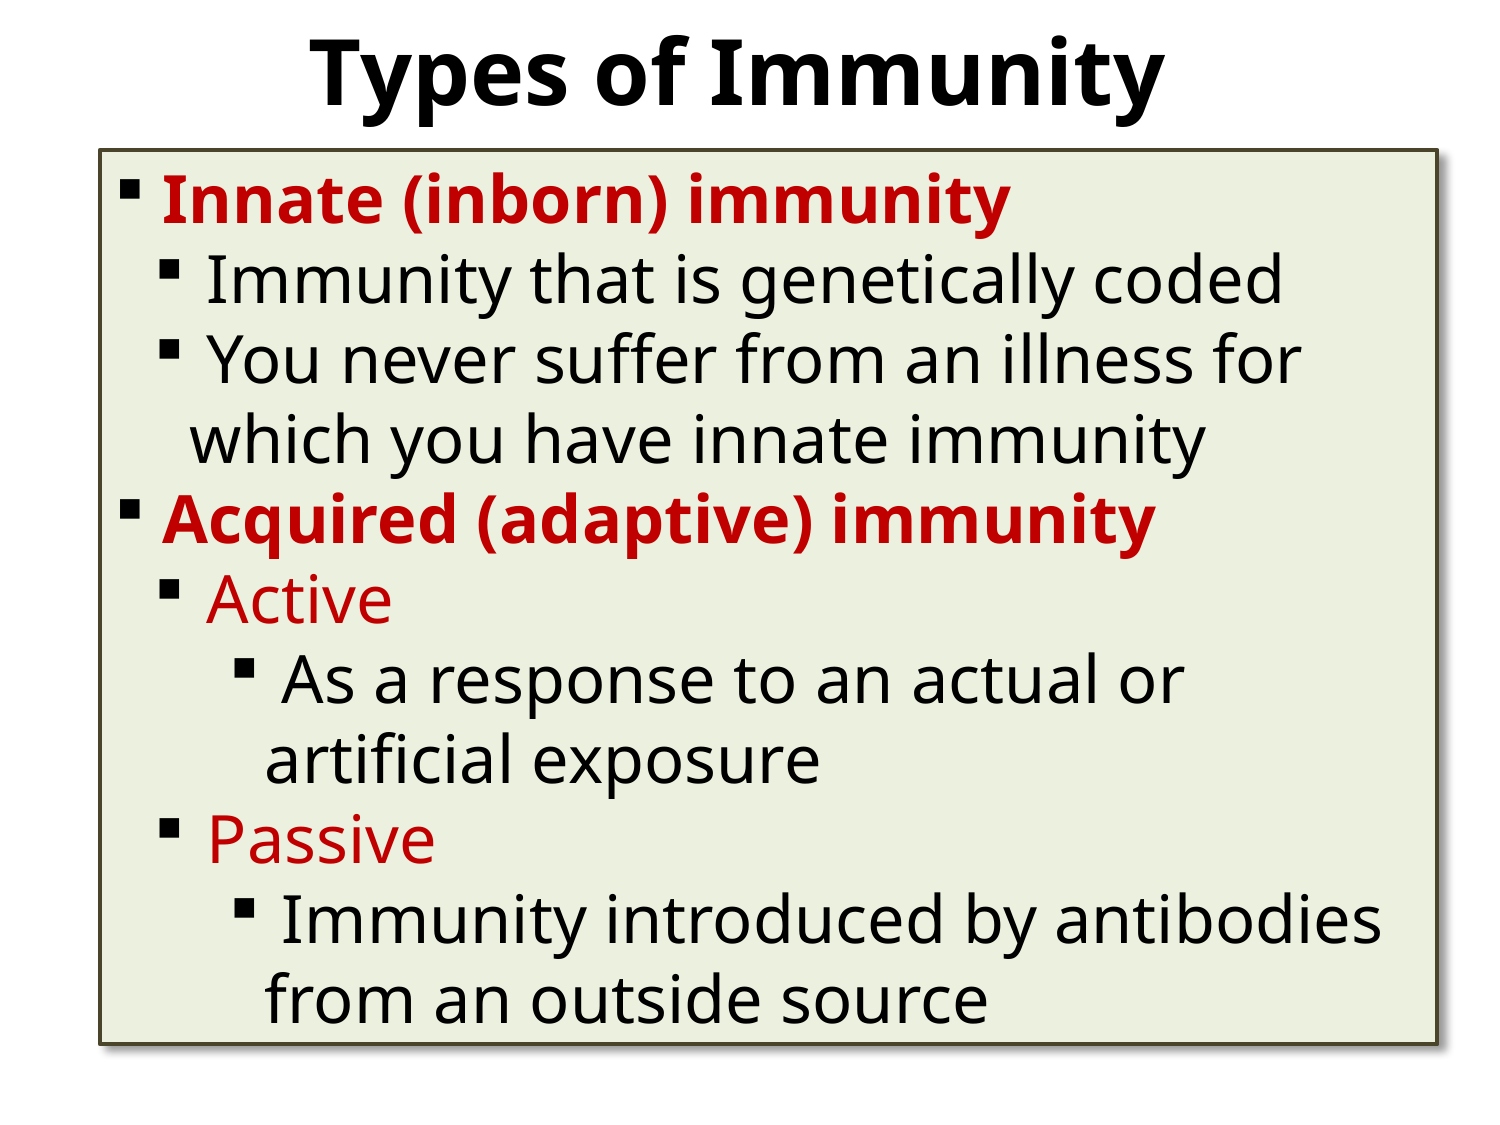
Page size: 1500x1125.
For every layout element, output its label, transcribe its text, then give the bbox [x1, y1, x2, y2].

title Types of Immunity [75, 0, 1400, 138]
text_box Innate (inborn) immunity Immunity that is genetically coded You never suffer from an illness for which you have innate immunity Acquired (adaptive) immunity Active As a response to an actual or artificial exposure Passive Immunity introduced by antibodies from an outside source [99, 149, 1438, 1045]
